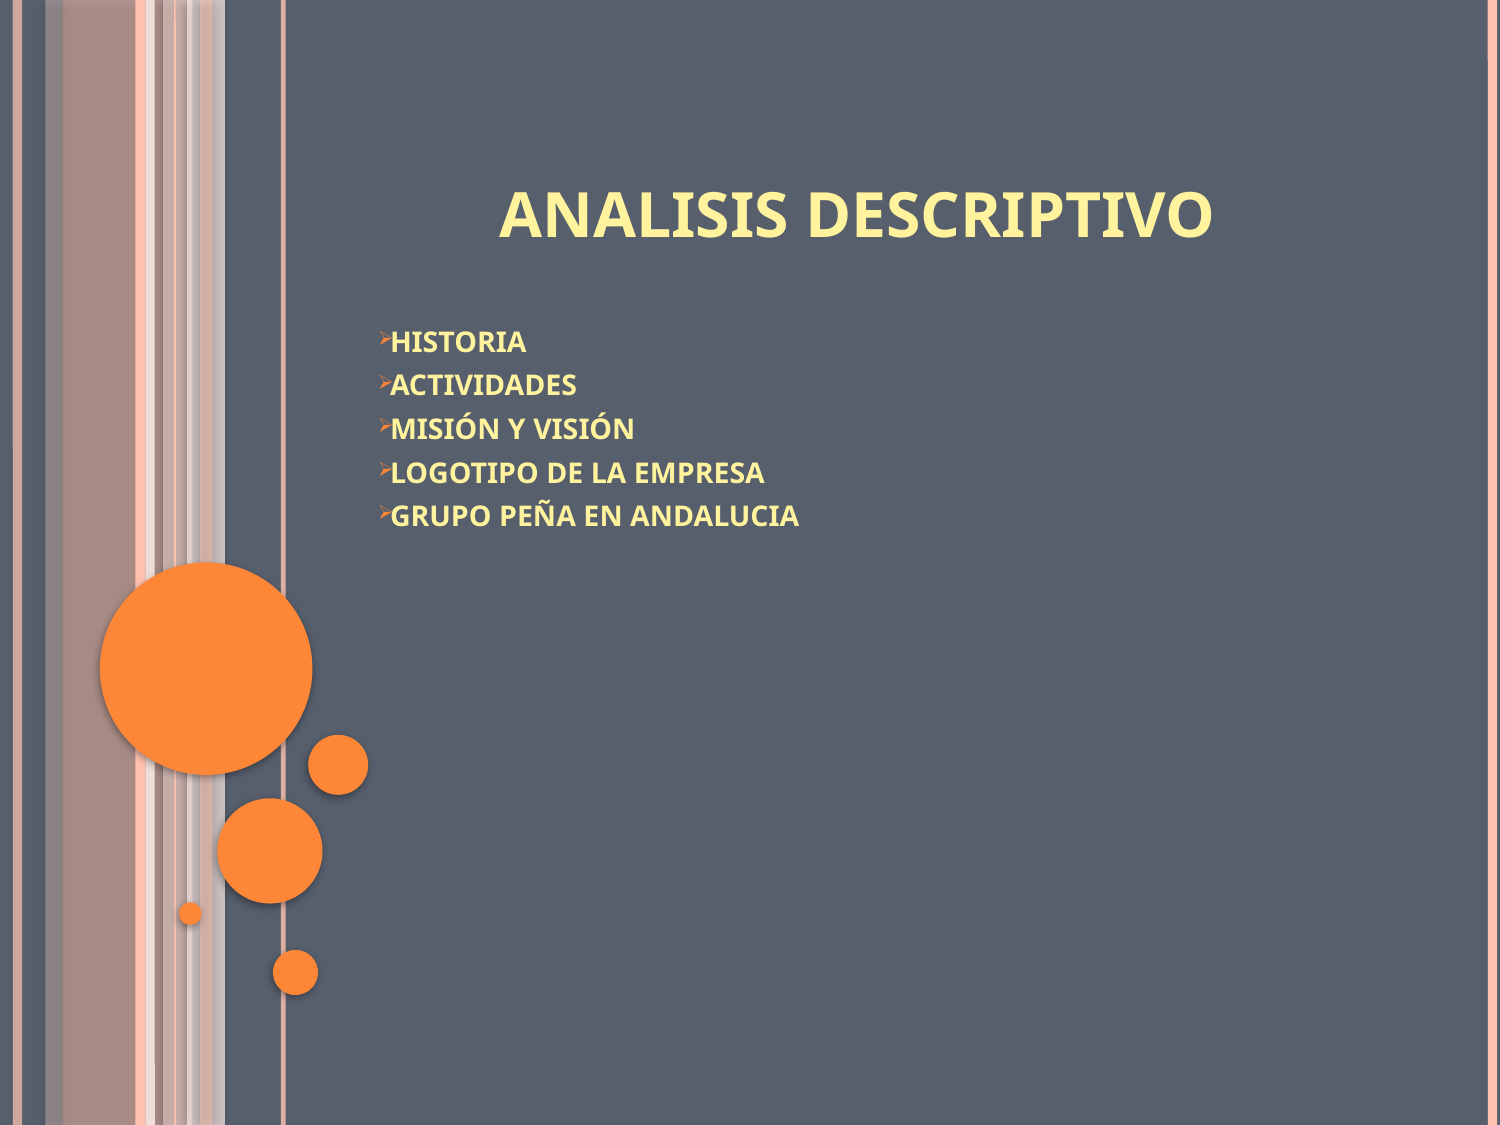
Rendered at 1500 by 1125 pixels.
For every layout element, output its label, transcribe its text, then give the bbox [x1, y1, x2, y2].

list HISTORIA ACTIVIDADES MISIÓN Y VISIÓN LOGOTIPO DE LA EMPRESA GRUPO PEÑA EN ANDALUCIA [363, 316, 1376, 542]
title ANALISIS DESCRIPTIVO [351, 70, 1364, 408]
